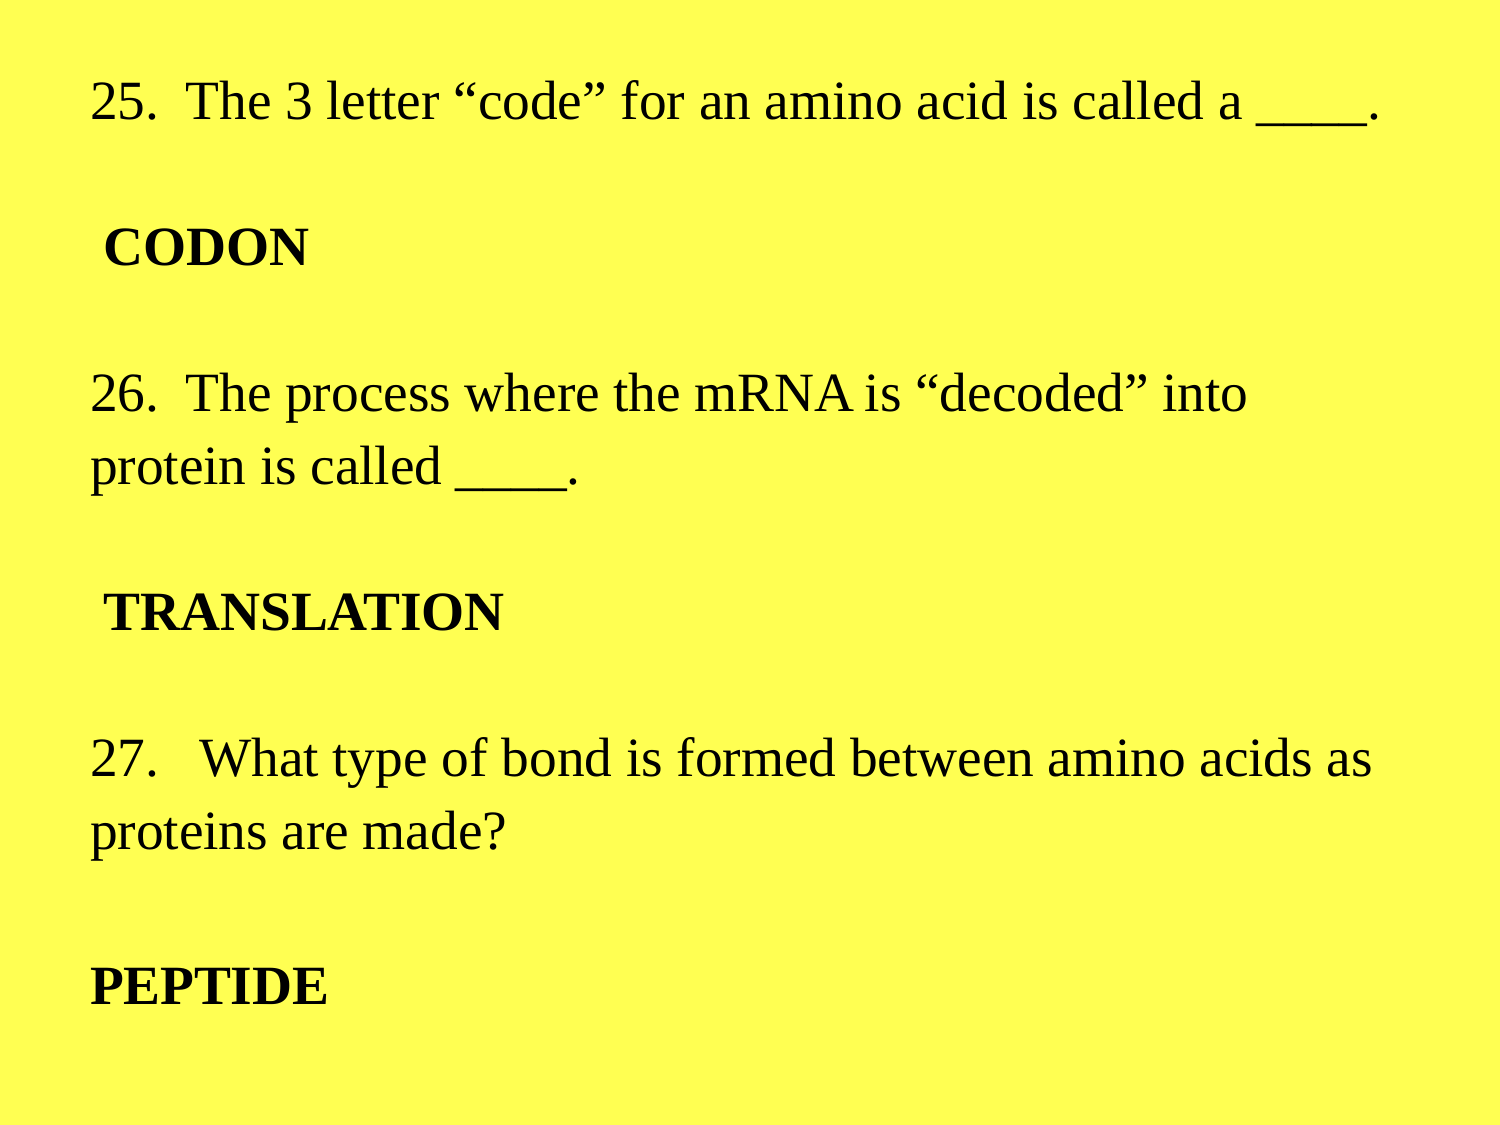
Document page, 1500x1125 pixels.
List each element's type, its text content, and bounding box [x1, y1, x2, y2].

list 25. The 3 letter “code” for an amino acid is called a ____. CODON 26. The process where the mRNA is “decoded” into protein is called ____. TRANSLATION 27. What type of bond is formed between amino acids as proteins are made? PEPTIDE [75, 50, 1425, 1038]
